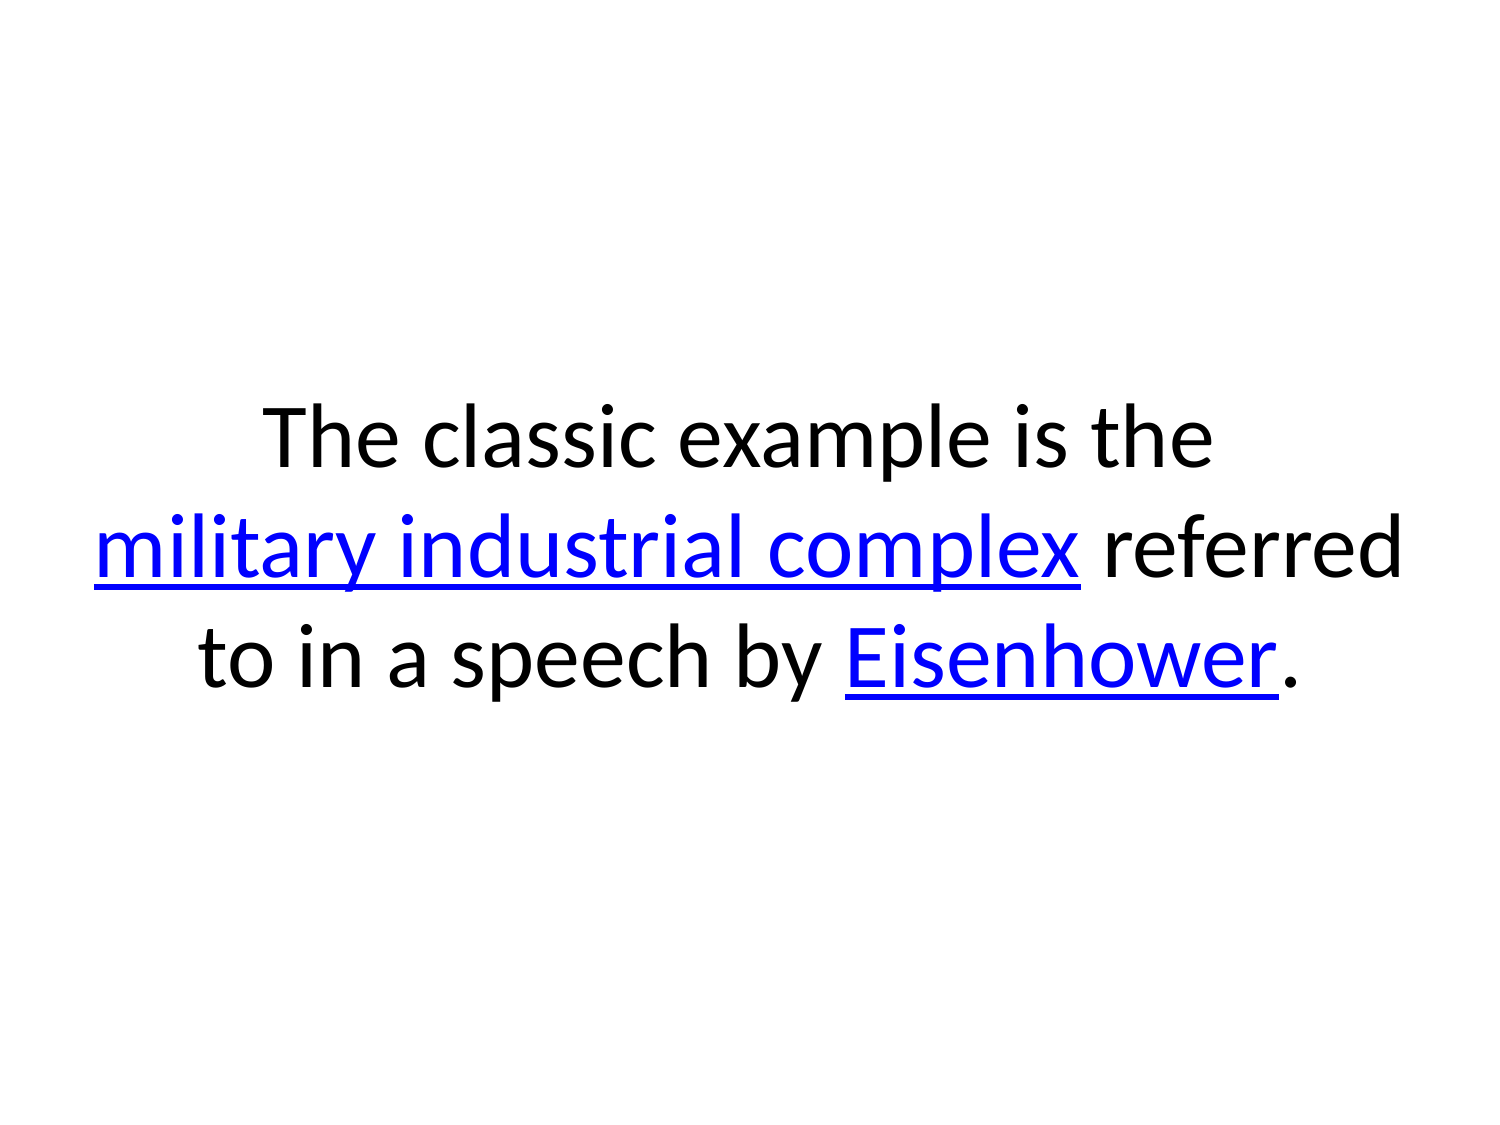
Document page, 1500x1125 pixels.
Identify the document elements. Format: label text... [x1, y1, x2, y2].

title The classic example is the military industrial complex referred to in a speech by Eisenhower. [75, 45, 1425, 1038]
